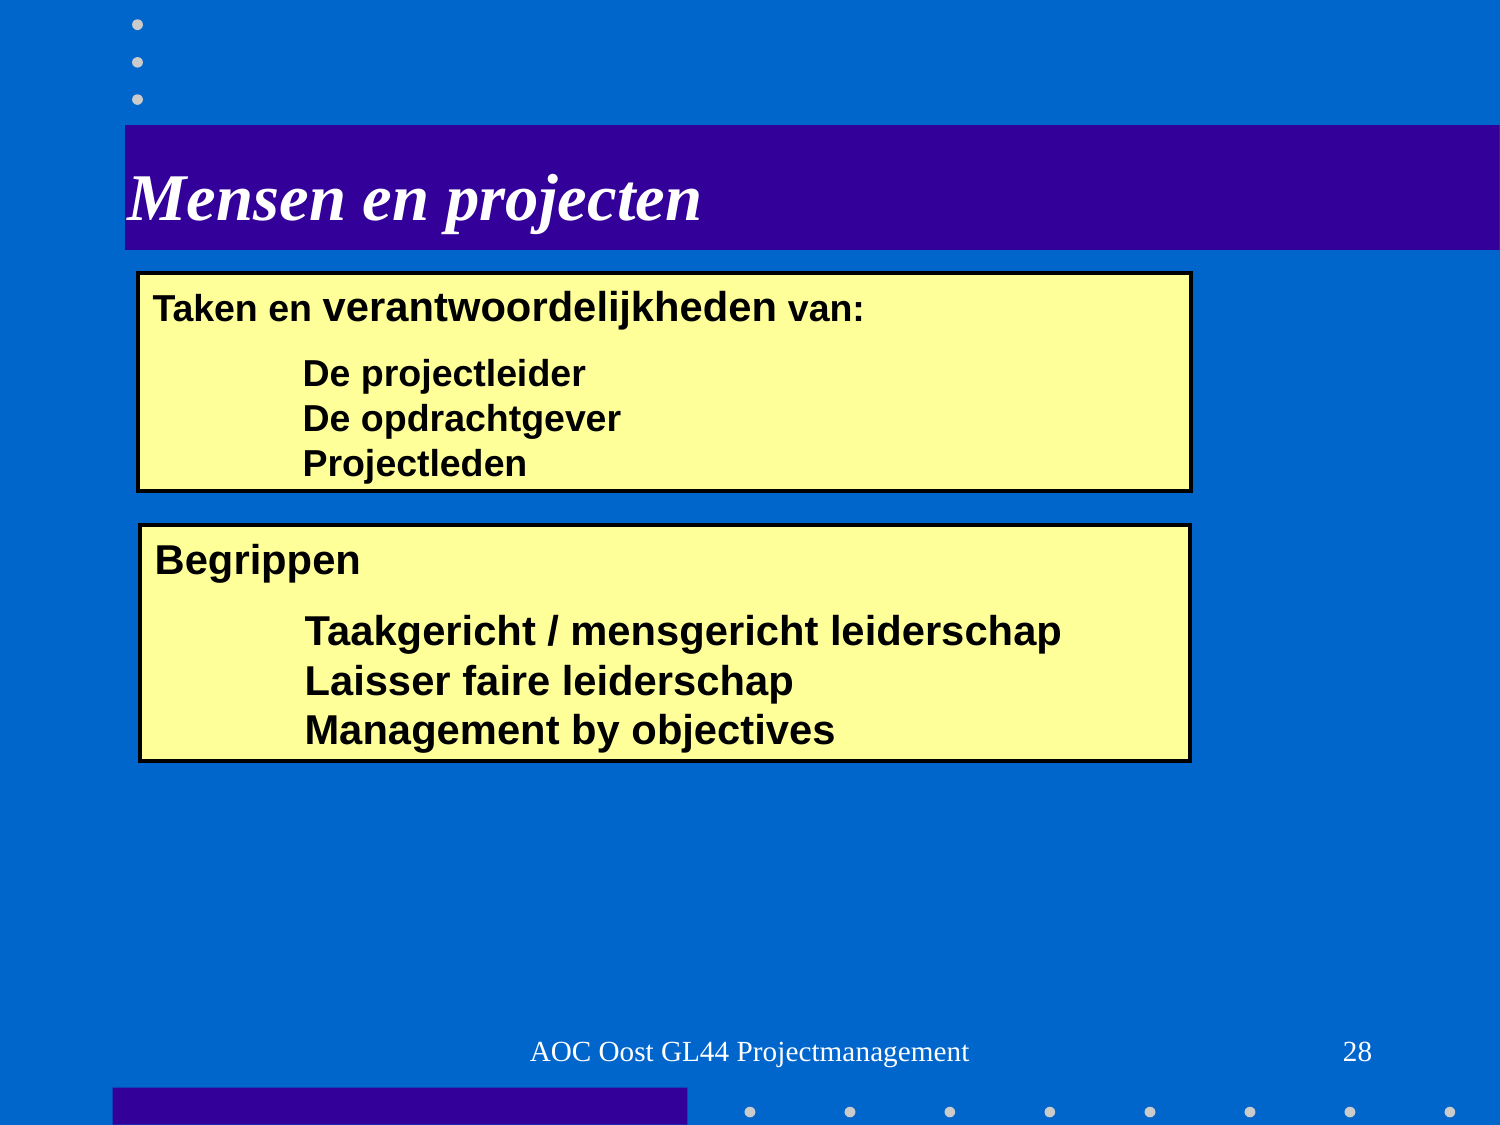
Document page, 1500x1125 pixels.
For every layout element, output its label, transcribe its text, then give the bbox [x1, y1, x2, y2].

slide_number 28 [1074, 1012, 1388, 1088]
text_box Taken en verantwoordelijkheden van: De projectleider De opdrachtgever Projectleden [138, 272, 1191, 492]
footer AOC Oost GL44 Projectmanagement [512, 1012, 988, 1088]
text_box Begrippen Taakgericht / mensgericht leiderschap Laisser faire leiderschap Management by objectives [139, 525, 1190, 761]
title Mensen en projecten [112, 99, 1388, 288]
